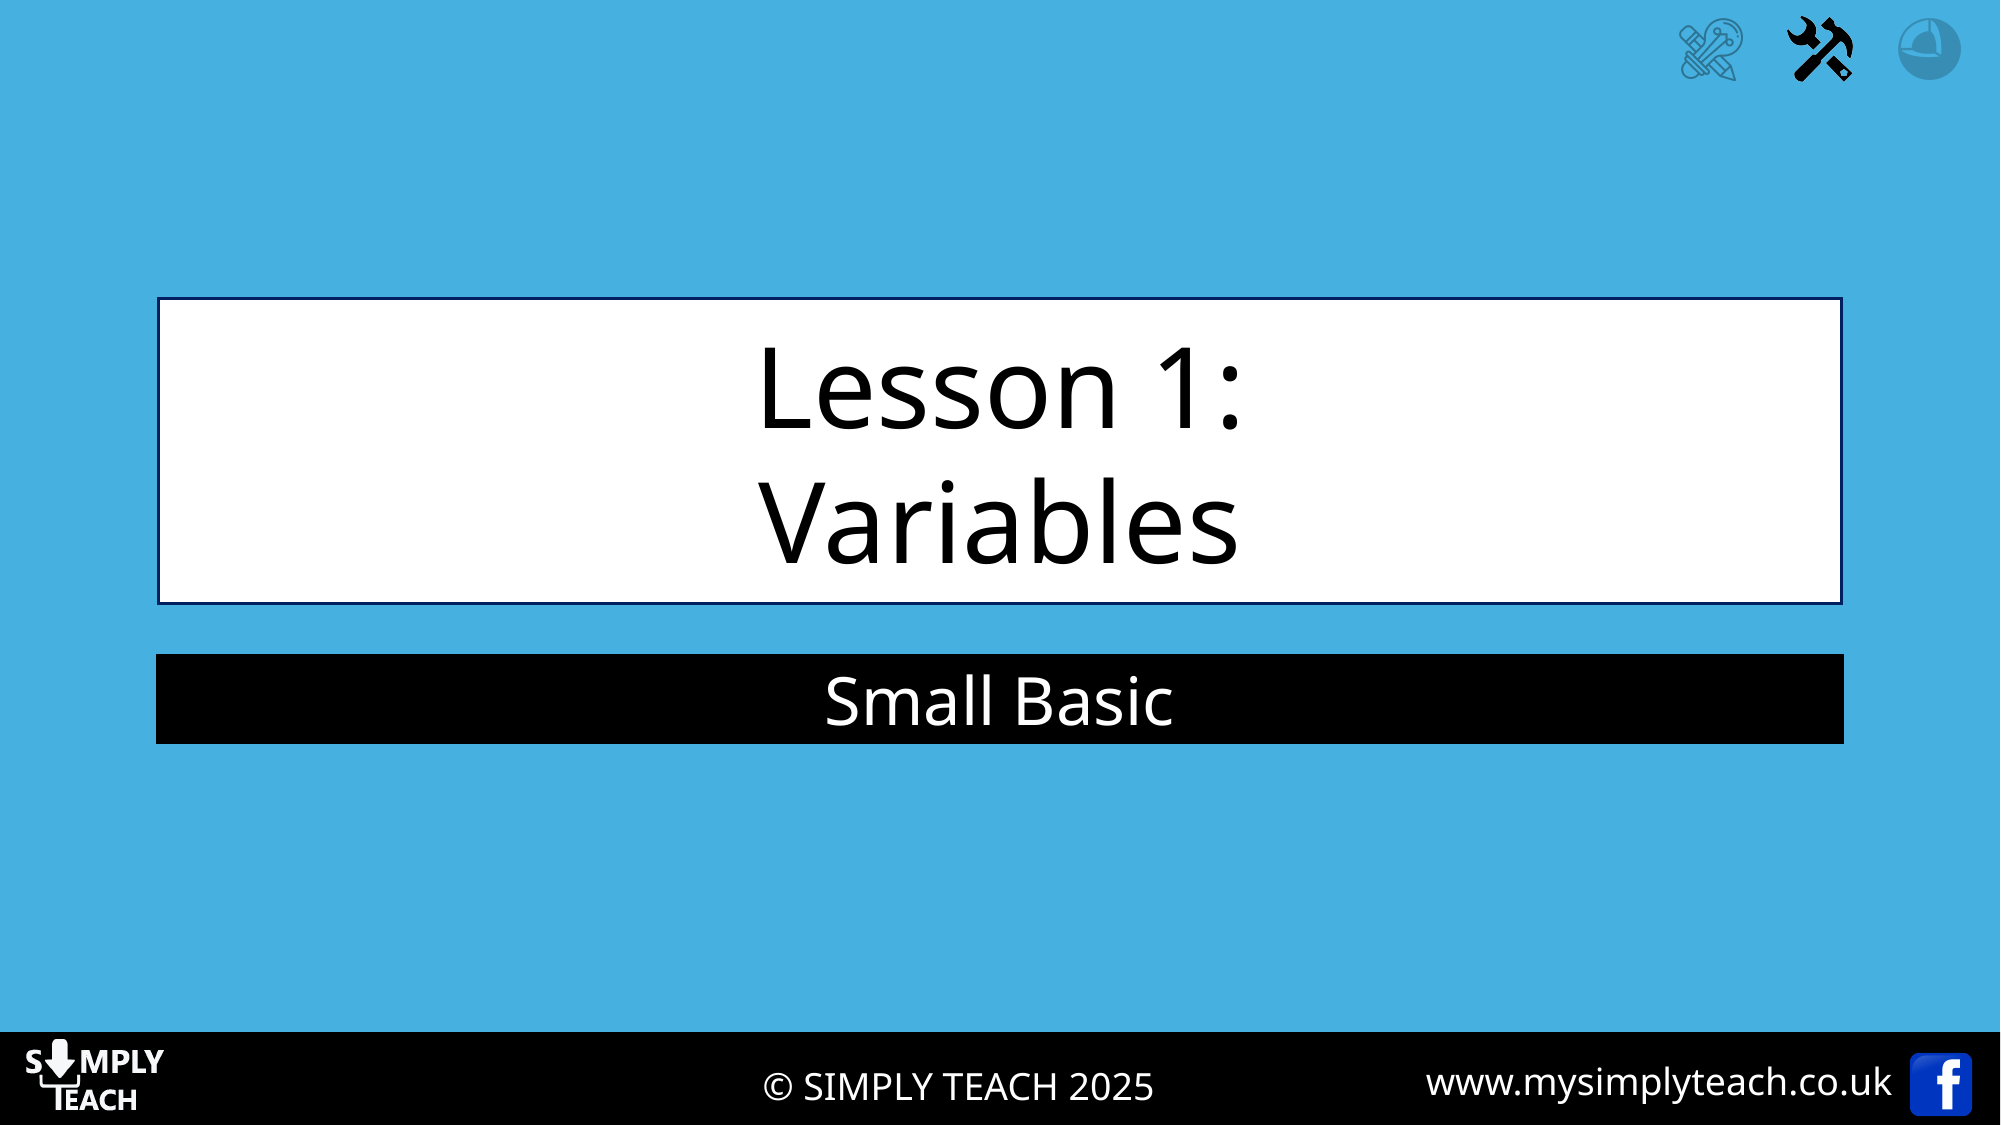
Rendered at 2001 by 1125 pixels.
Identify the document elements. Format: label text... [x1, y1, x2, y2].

picture [1907, 1050, 1975, 1119]
picture [15, 1033, 182, 1122]
picture [1787, 16, 1853, 83]
picture [1678, 16, 1744, 83]
picture [1896, 16, 1963, 83]
text_box Small Basic [156, 654, 1844, 744]
text_box Lesson 1: Variables [157, 297, 1843, 605]
